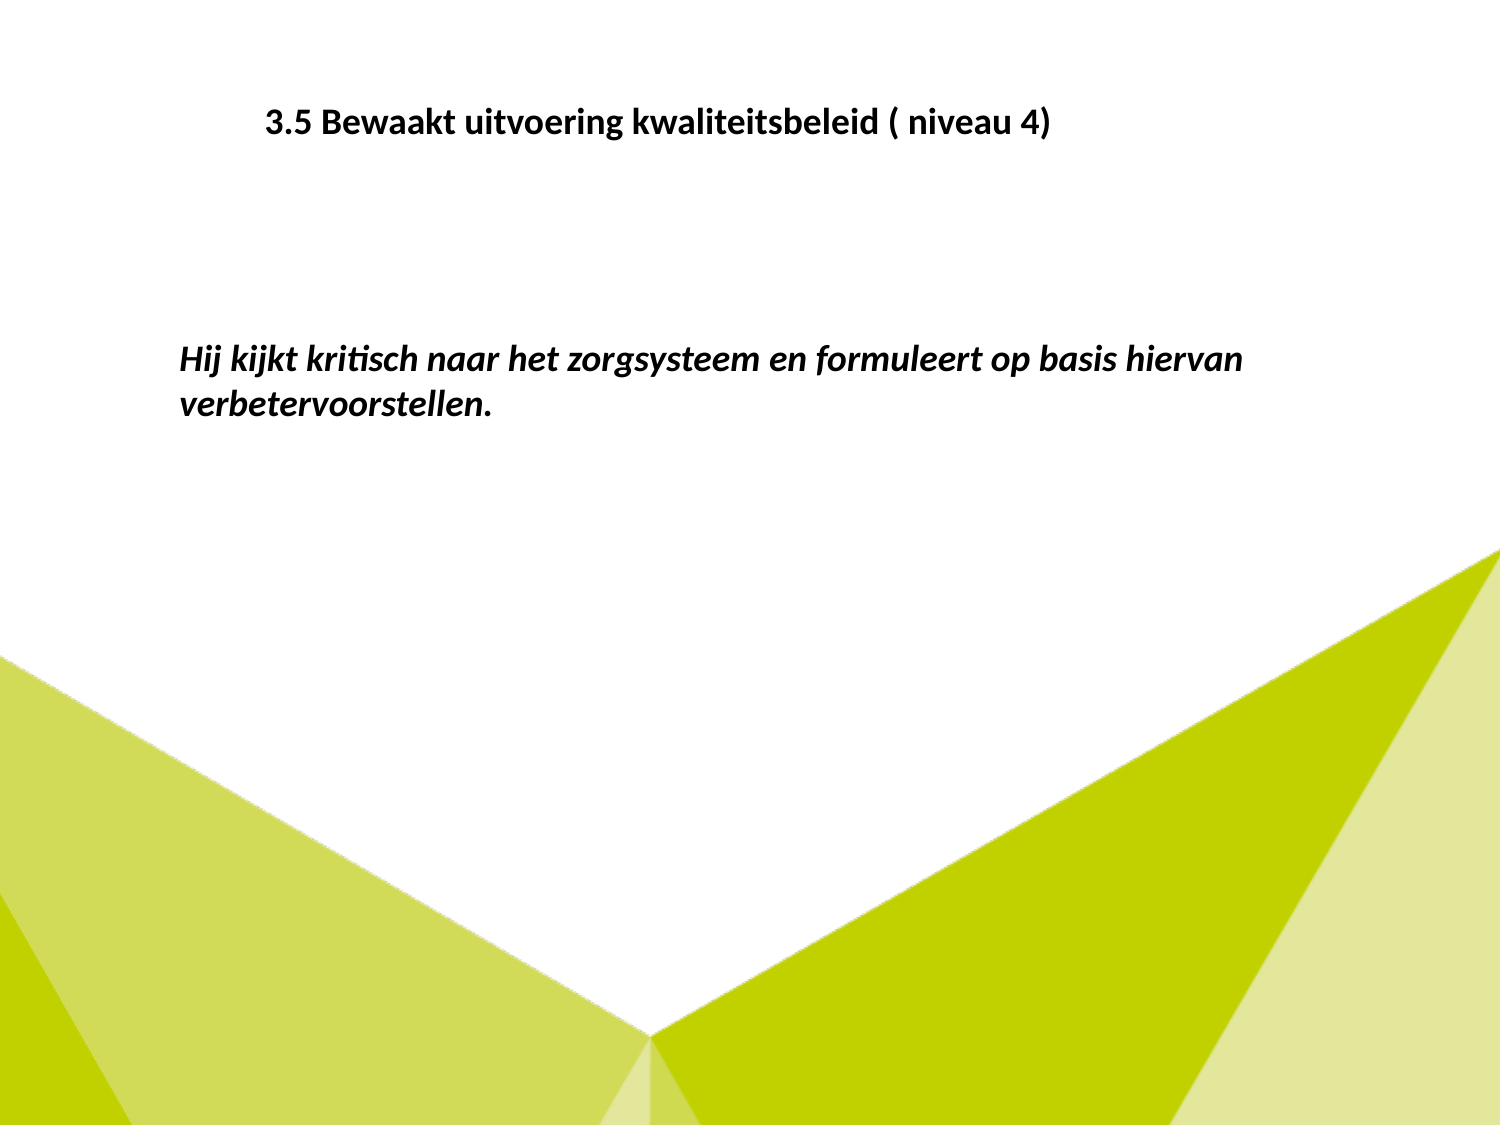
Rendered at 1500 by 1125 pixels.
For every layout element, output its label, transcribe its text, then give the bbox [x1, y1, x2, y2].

text_box 3.5 Bewaakt uitvoering kwaliteitsbeleid ( niveau 4) [249, 89, 1391, 150]
text_box Hij kijkt kritisch naar het zorgsysteem en formuleert op basis hiervan verbetervoorstellen. [164, 326, 1334, 474]
picture [0, 475, 1500, 1125]
